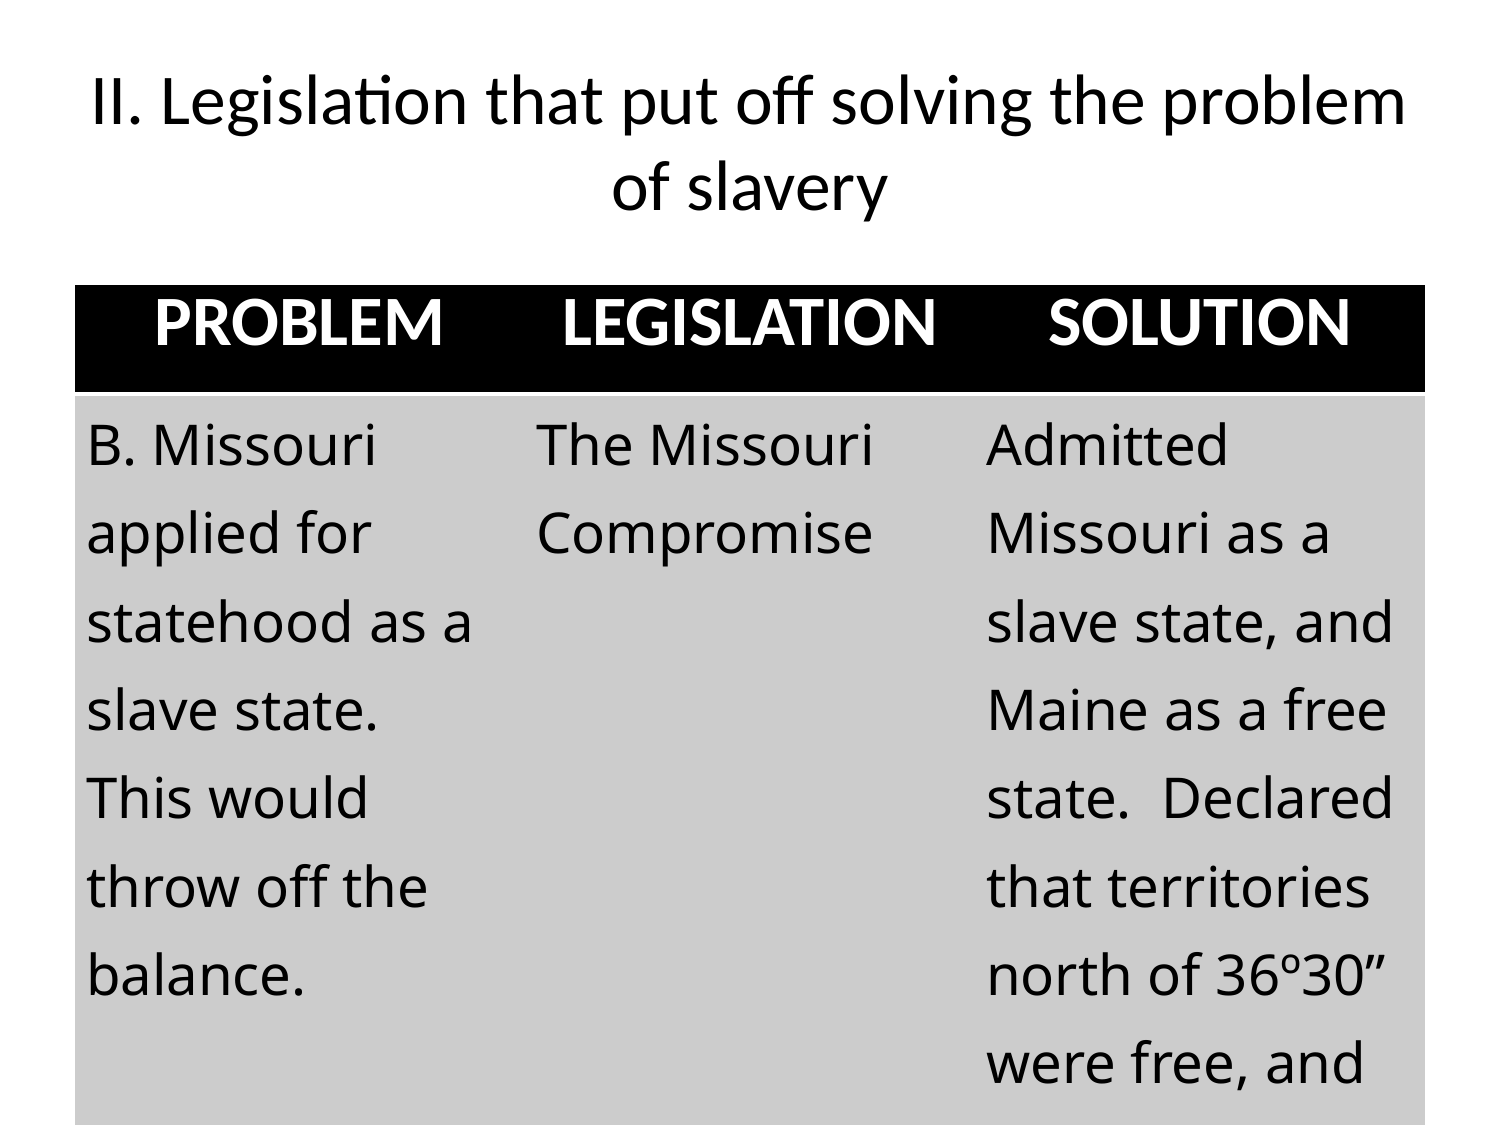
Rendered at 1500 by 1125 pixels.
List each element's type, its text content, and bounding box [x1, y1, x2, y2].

table_header Legislation [525, 285, 975, 392]
table_cell Admitted Missouri as a slave state, and Maine as a free state. Declared that territories north of 36º30” were free, and south were slave. [975, 396, 1425, 1125]
table_header Solution [975, 285, 1425, 392]
table_cell The Missouri Compromise [525, 396, 975, 1125]
title II. Legislation that put off solving the problem of slavery [75, 45, 1425, 233]
table_header Problem [75, 285, 525, 392]
table_cell B. Missouri applied for statehood as a slave state. This would throw off the balance. [75, 396, 525, 1125]
